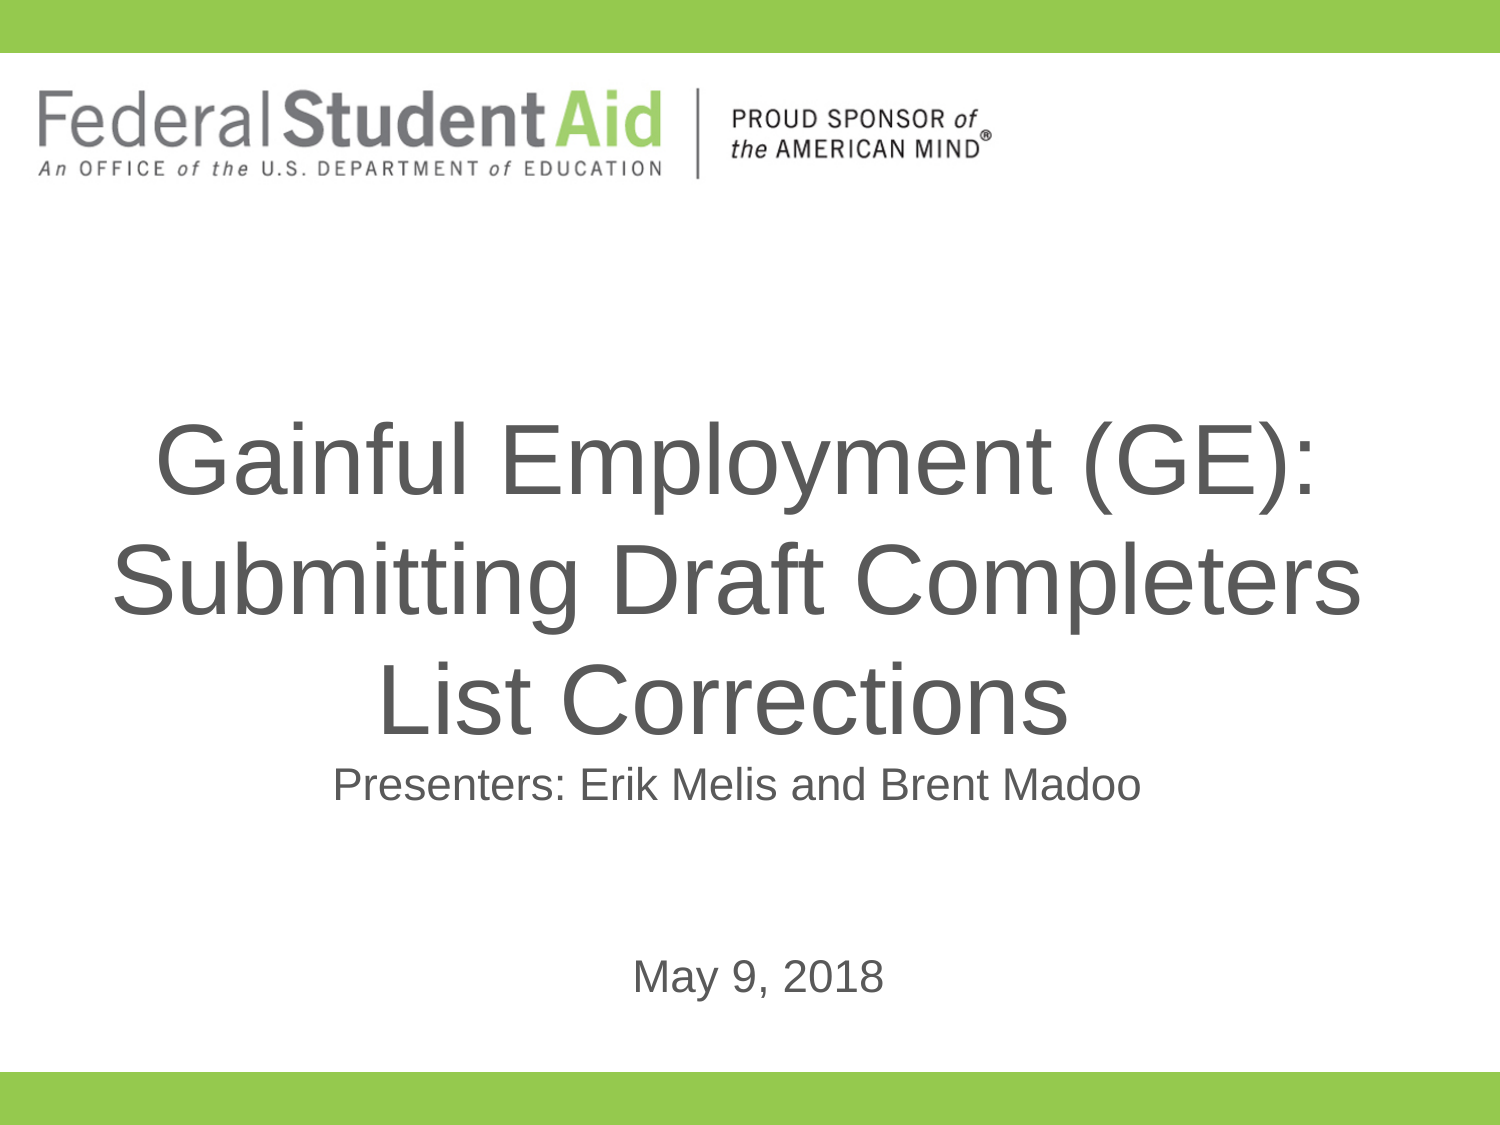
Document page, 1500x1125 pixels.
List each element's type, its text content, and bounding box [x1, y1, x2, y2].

list May 9, 2018 [67, 939, 1438, 1038]
picture [12, 55, 1020, 203]
title Gainful Employment (GE): Submitting Draft Completers List Corrections Presenters: Erik Melis and Brent Madoo [62, 387, 1413, 509]
